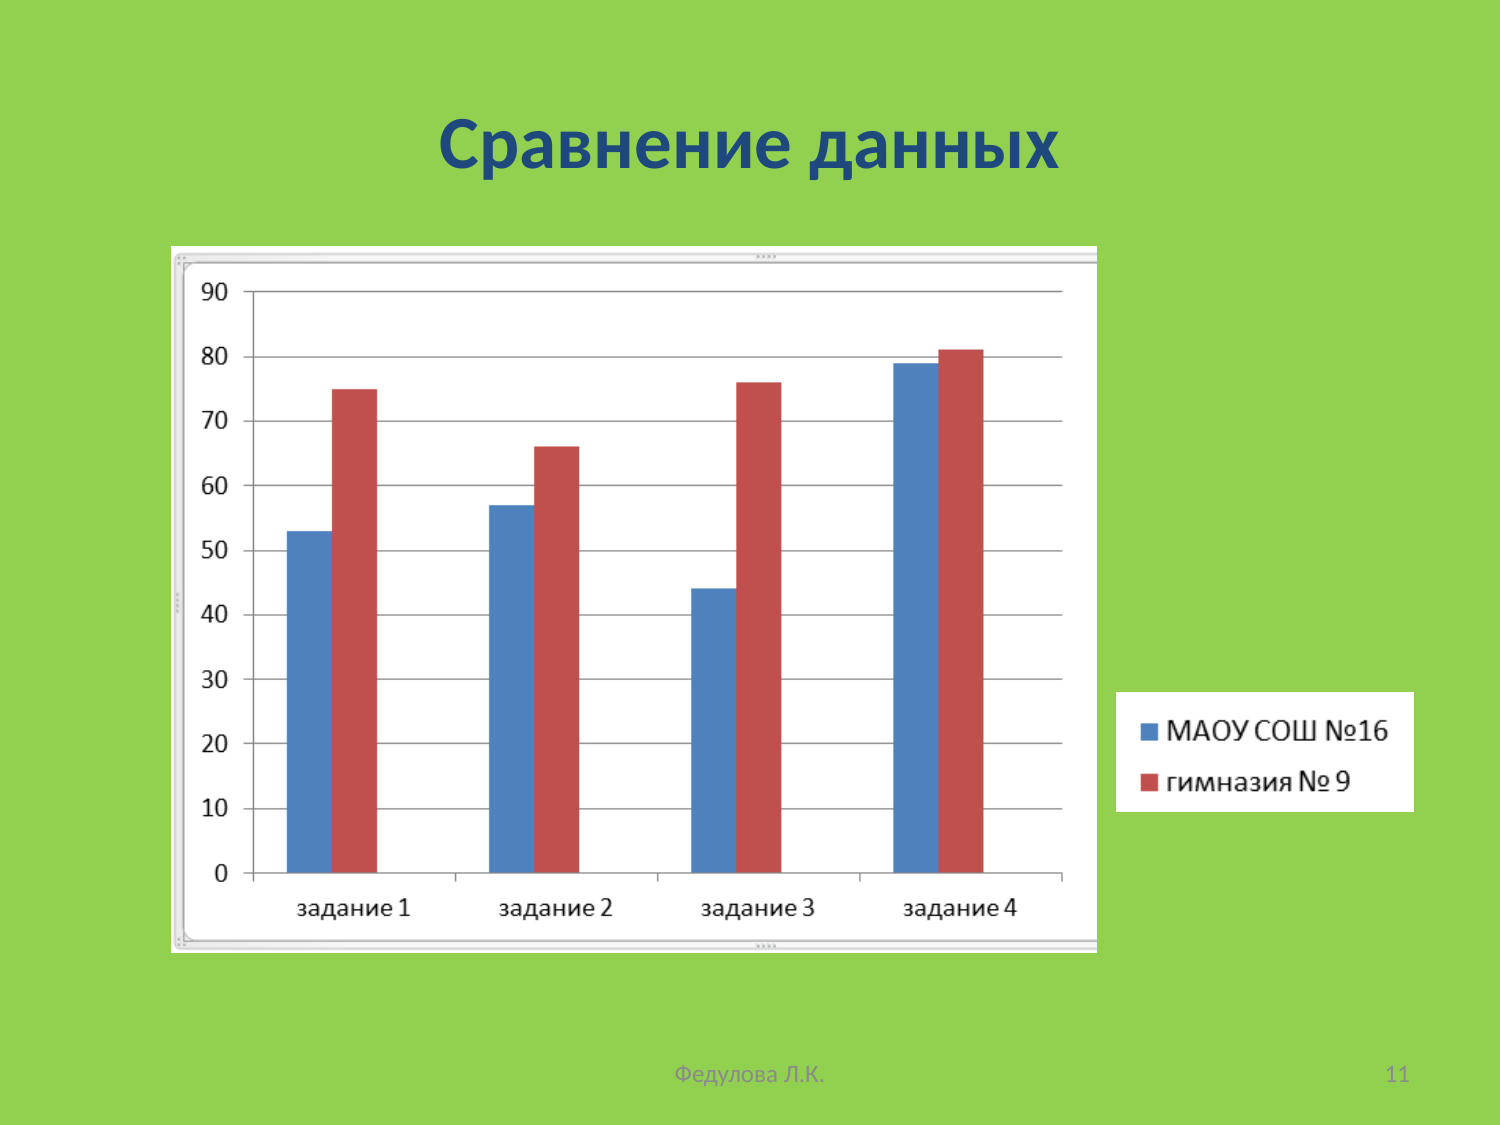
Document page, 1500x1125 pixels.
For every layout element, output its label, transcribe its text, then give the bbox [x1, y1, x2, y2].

footer Федулова Л.К. [512, 1042, 988, 1103]
picture [1115, 692, 1414, 812]
title Сравнение данных [75, 45, 1425, 233]
slide_number 11 [1074, 1042, 1425, 1103]
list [170, 245, 1097, 954]
